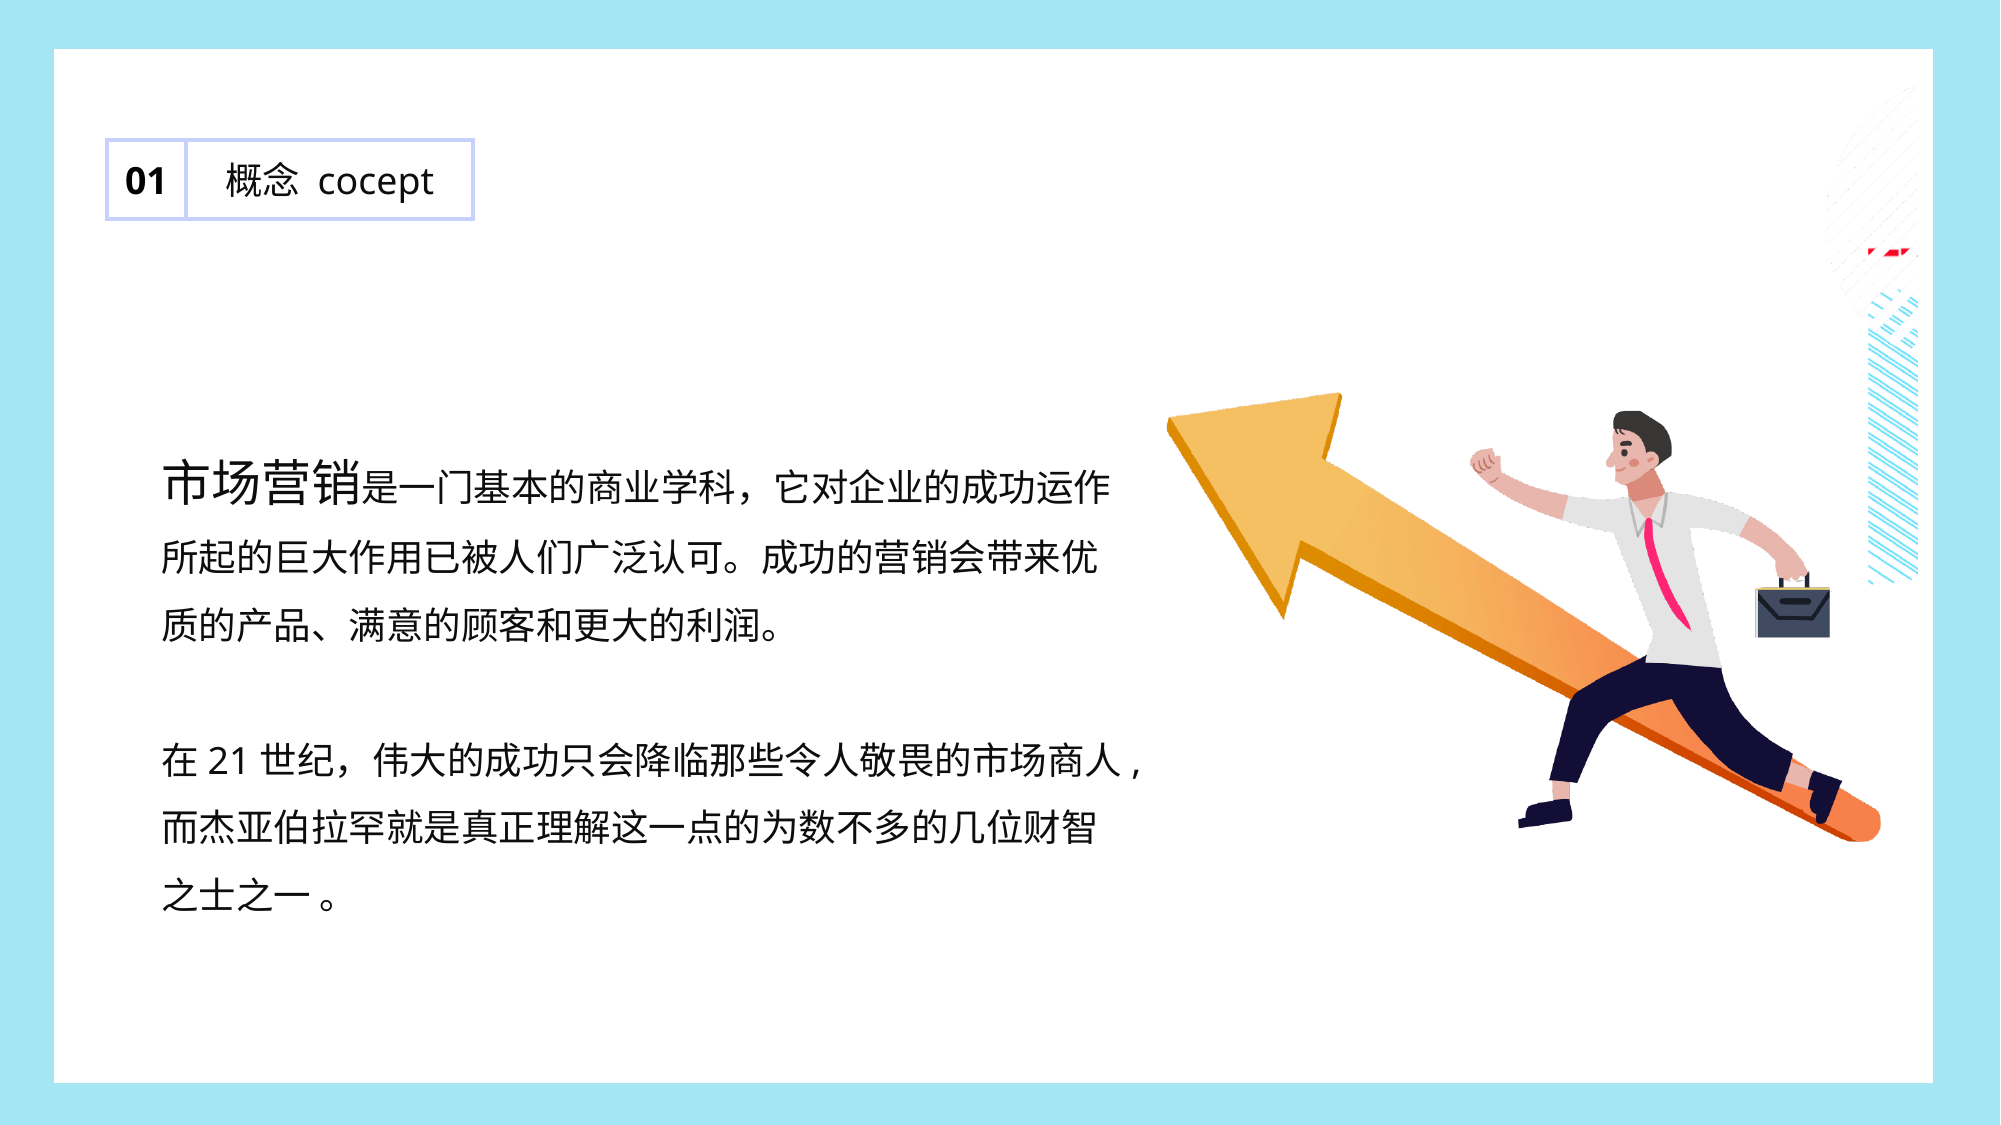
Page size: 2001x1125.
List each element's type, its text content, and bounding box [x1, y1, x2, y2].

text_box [106, 140, 474, 220]
text_box 市场营销是一门基本的商业学科，它对企业的成功运作所起的巨大作用已被人们广泛认可。成功的营销会带来优质的产品、满意的顾客和更大的利润。 在21世纪，伟大的成功只会降临那些令人敬畏的市场商人,而杰亚伯拉罕就是真正理解这一点的为数不多的几位财智之士之一 。 [146, 414, 1142, 925]
picture [1153, 84, 2000, 867]
